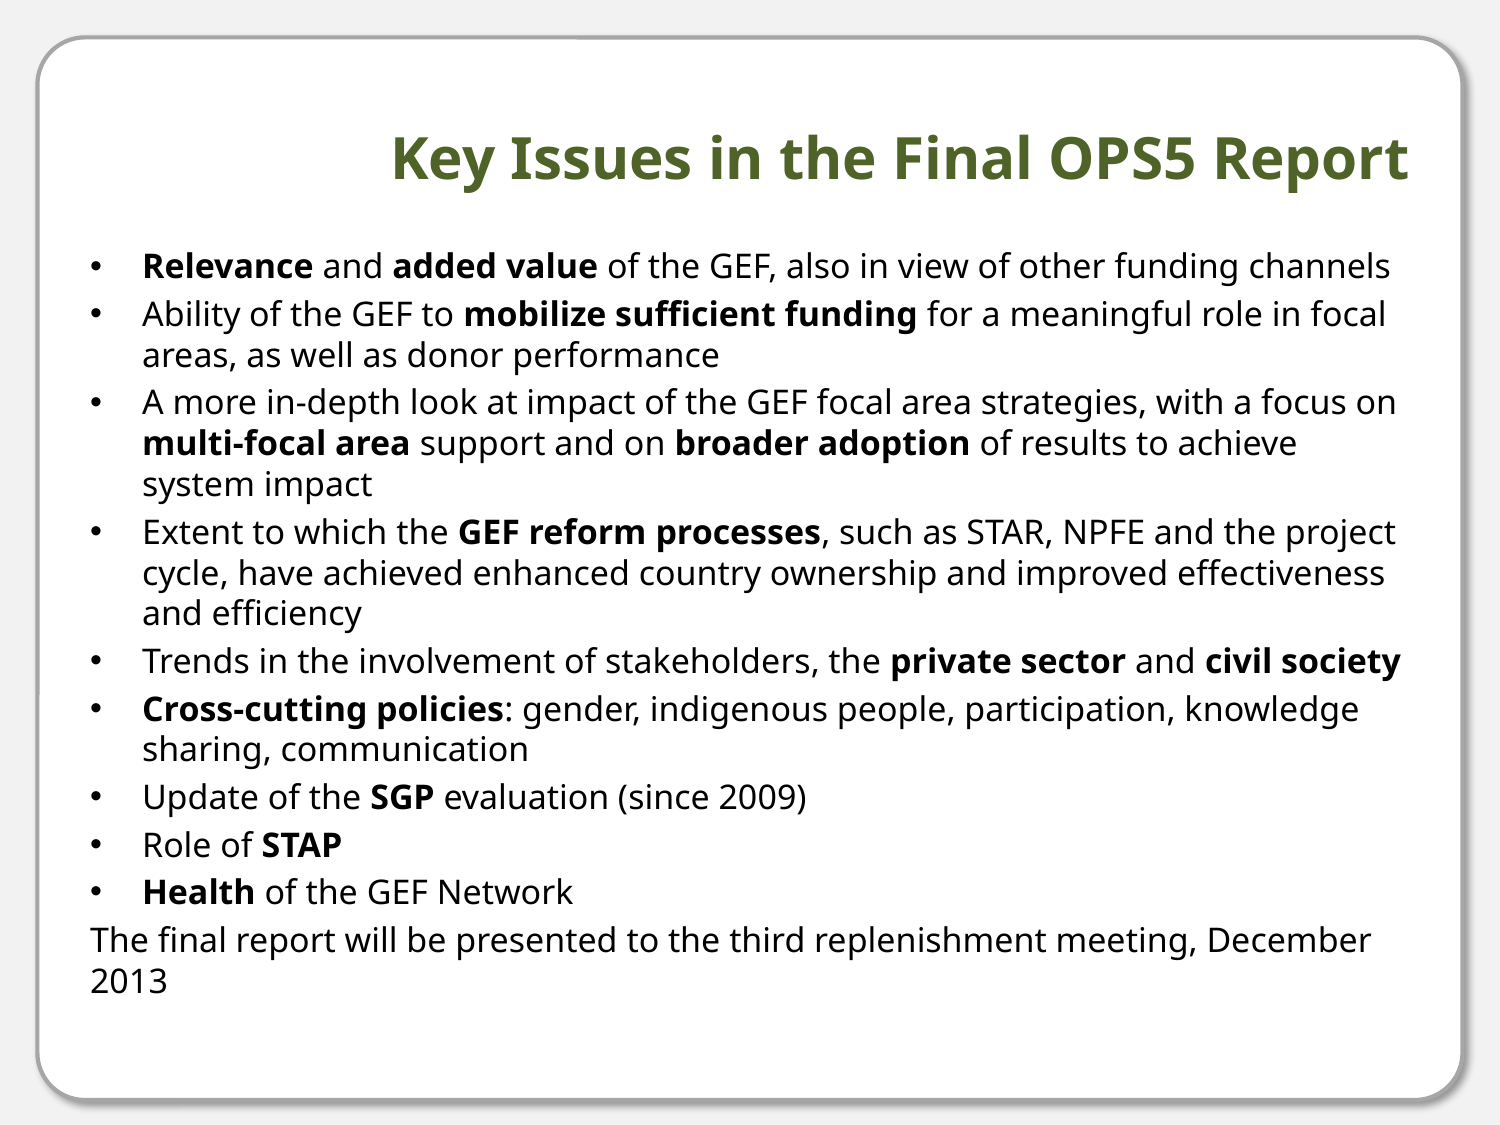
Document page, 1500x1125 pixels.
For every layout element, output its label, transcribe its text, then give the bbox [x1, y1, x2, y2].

list Relevance and added value of the GEF, also in view of other funding channels Ability of the GEF to mobilize sufficient funding for a meaningful role in focal areas, as well as donor performance A more in-depth look at impact of the GEF focal area strategies, with a focus on multi-focal area support and on broader adoption of results to achieve system impact Extent to which the GEF reform processes, such as STAR, NPFE and the project cycle, have achieved enhanced country ownership and improved effectiveness and efficiency Trends in the involvement of stakeholders, the private sector and civil society Cross-cutting policies: gender, indigenous people, participation, knowledge sharing, communication Update of the SGP evaluation (since 2009) Role of STAP Health of the GEF Network The final report will be presented to the third replenishment meeting, December 2013 [75, 237, 1425, 1050]
title Key Issues in the Final OPS5 Report [75, 62, 1425, 237]
